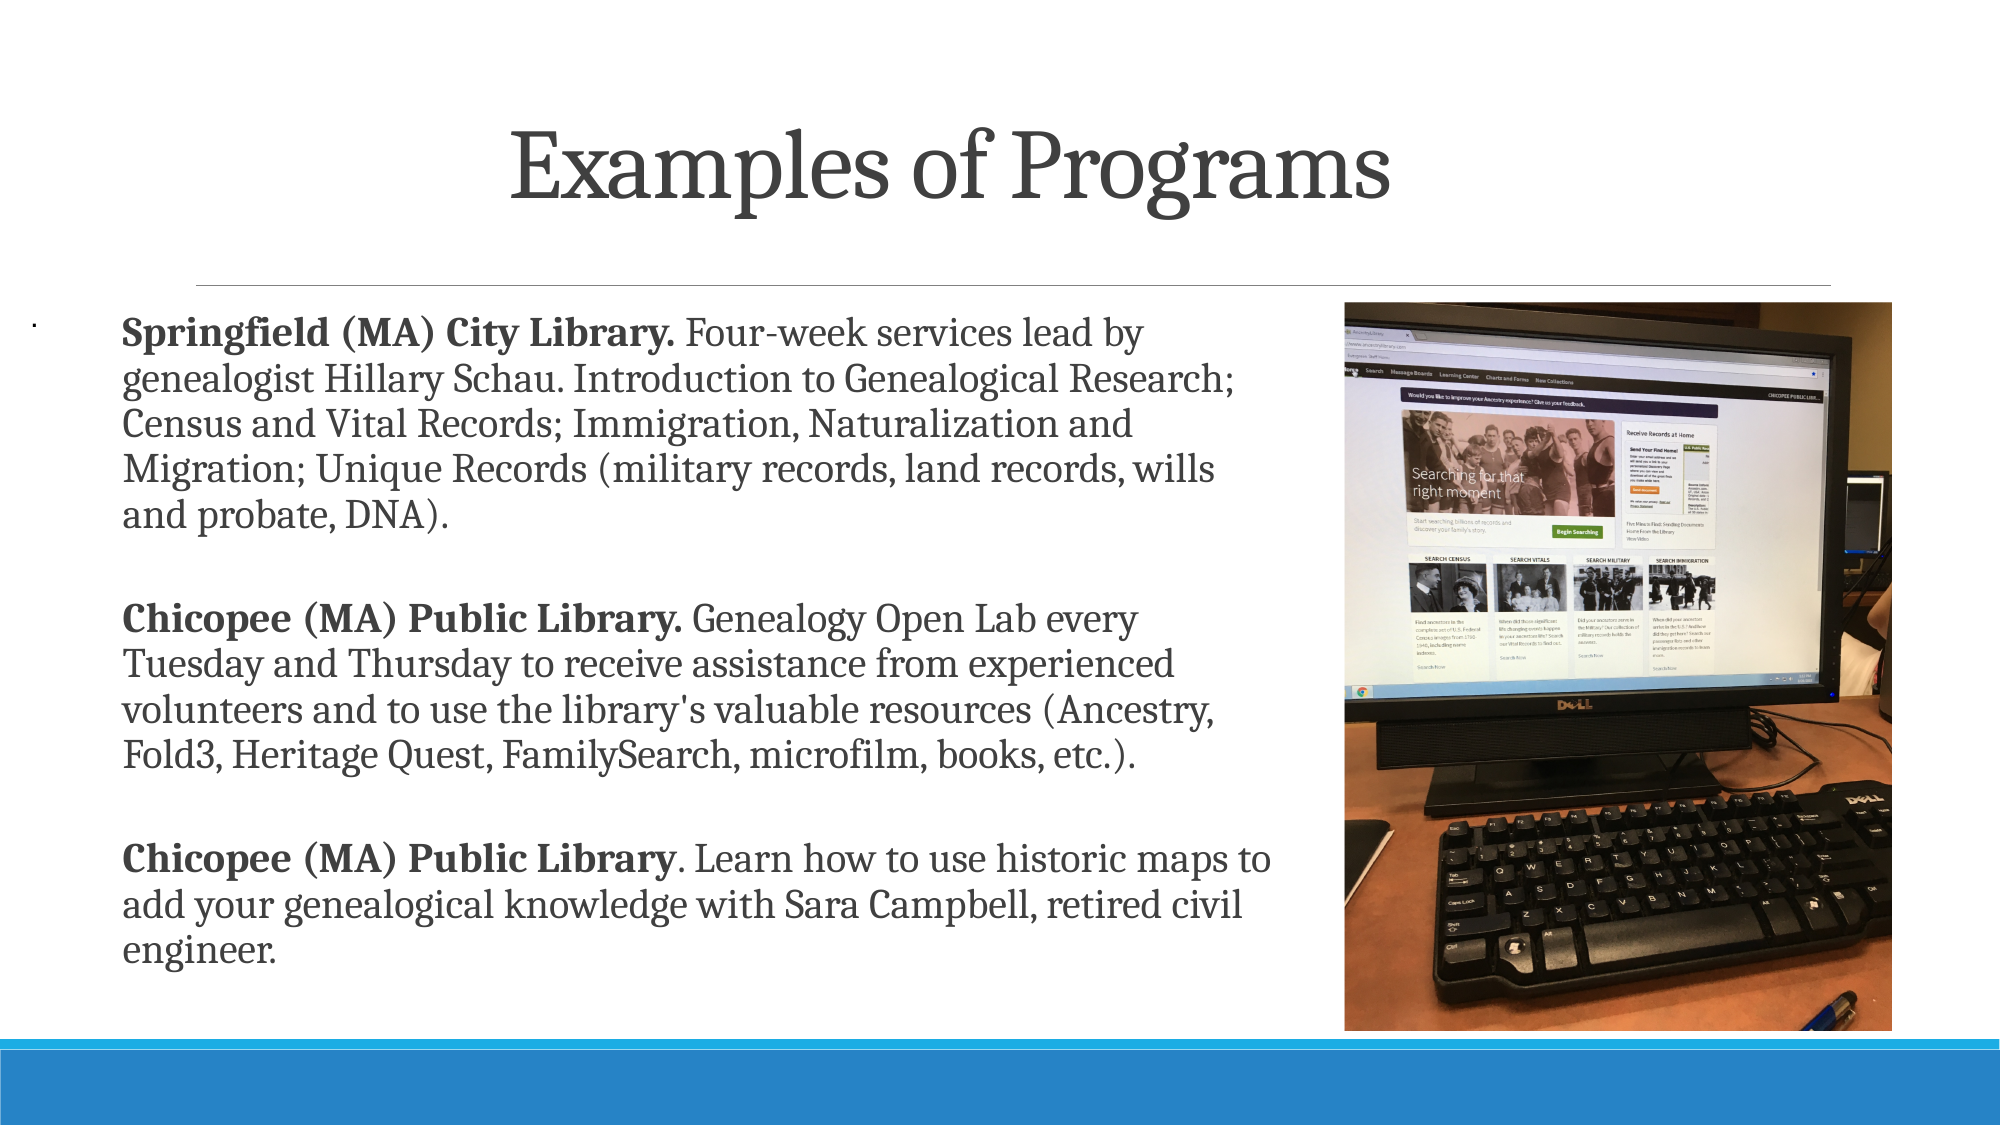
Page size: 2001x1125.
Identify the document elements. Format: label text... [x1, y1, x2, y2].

list Springfield (MA) City Library. Four-week services lead by genealogist Hillary Schau. Introduction to Genealogical Research; Census and Vital Records; Immigration, Naturalization and Migration; Unique Records (military records, land records, wills and probate, DNA). Chicopee (MA) Public Library. Genealogy Open Lab every Tuesday and Thursday to receive assistance from experienced volunteers and to use the library's valuable resources (Ancestry, Fold3, Heritage Quest, FamilySearch, microfilm, books, etc.). Chicopee (MA) Public Library. Learn how to use historic maps to add your genealogical knowledge with Sara Campbell, retired civil engineer. [109, 302, 1285, 1031]
text_box . [14, 251, 69, 379]
title Examples of Programs [310, 59, 1591, 227]
picture [1253, 303, 1983, 1030]
